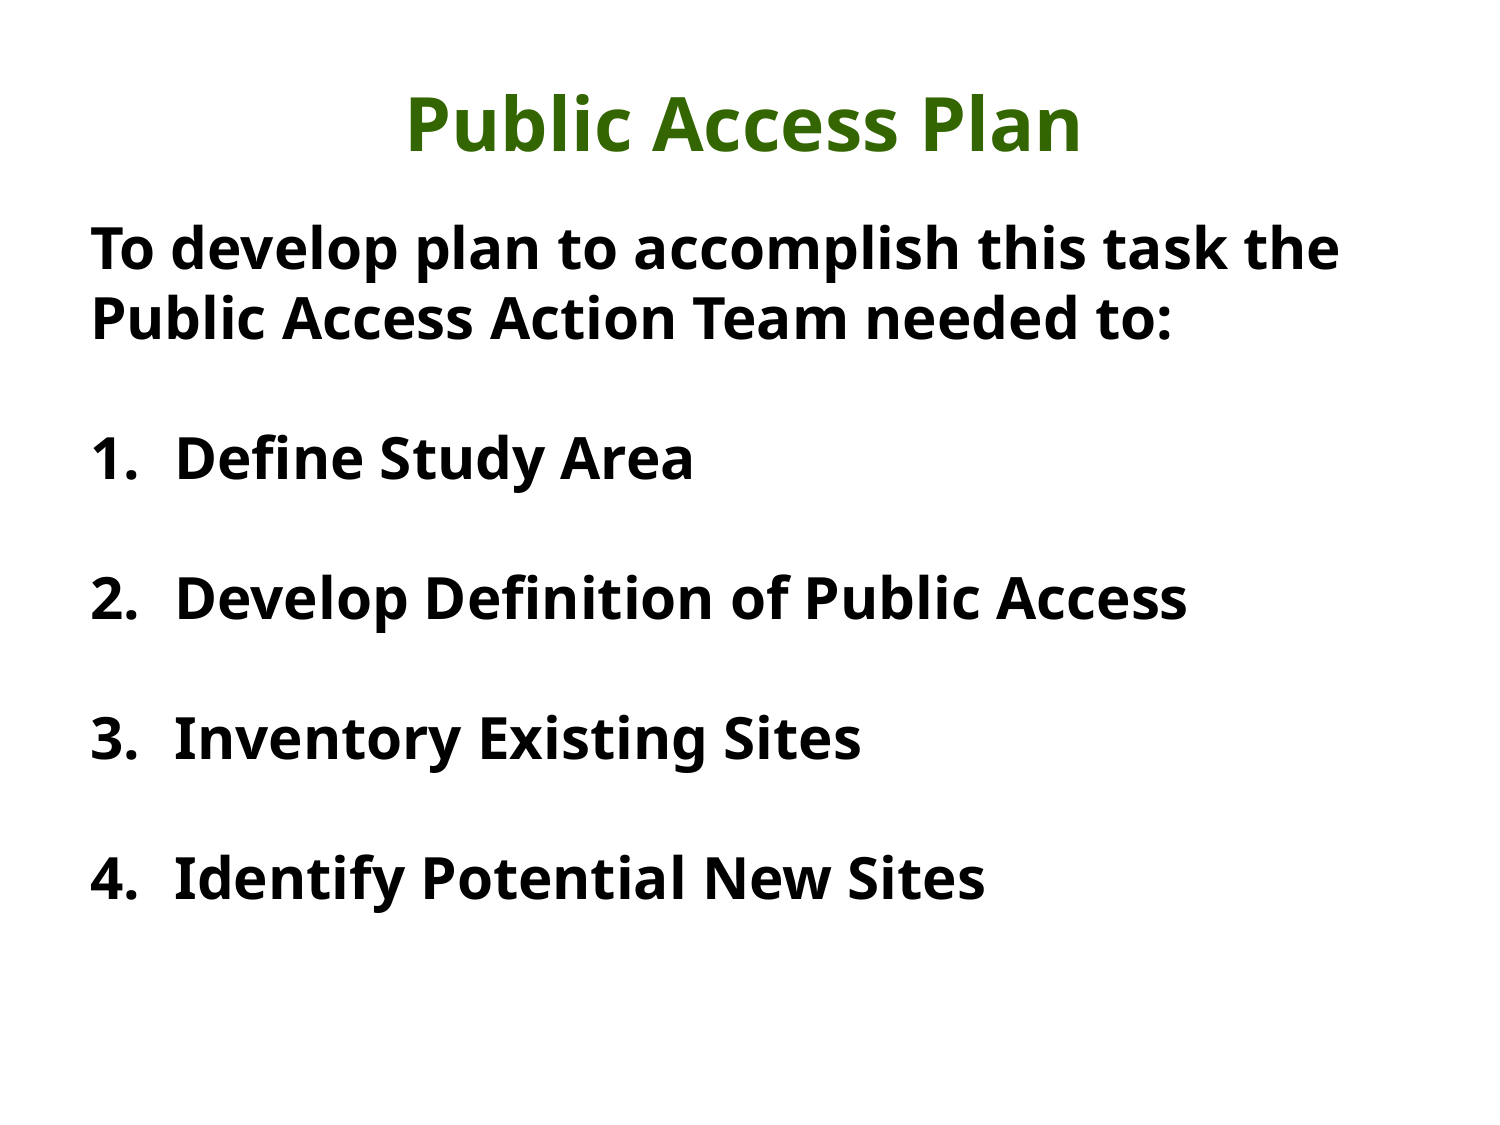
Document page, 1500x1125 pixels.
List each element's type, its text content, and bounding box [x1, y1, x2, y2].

text_box Public Access Plan [167, 69, 1322, 175]
text_box To develop plan to accomplish this task the Public Access Action Team needed to: Define Study Area Develop Definition of Public Access Inventory Existing Sites Identify Potential New Sites [75, 203, 1407, 989]
